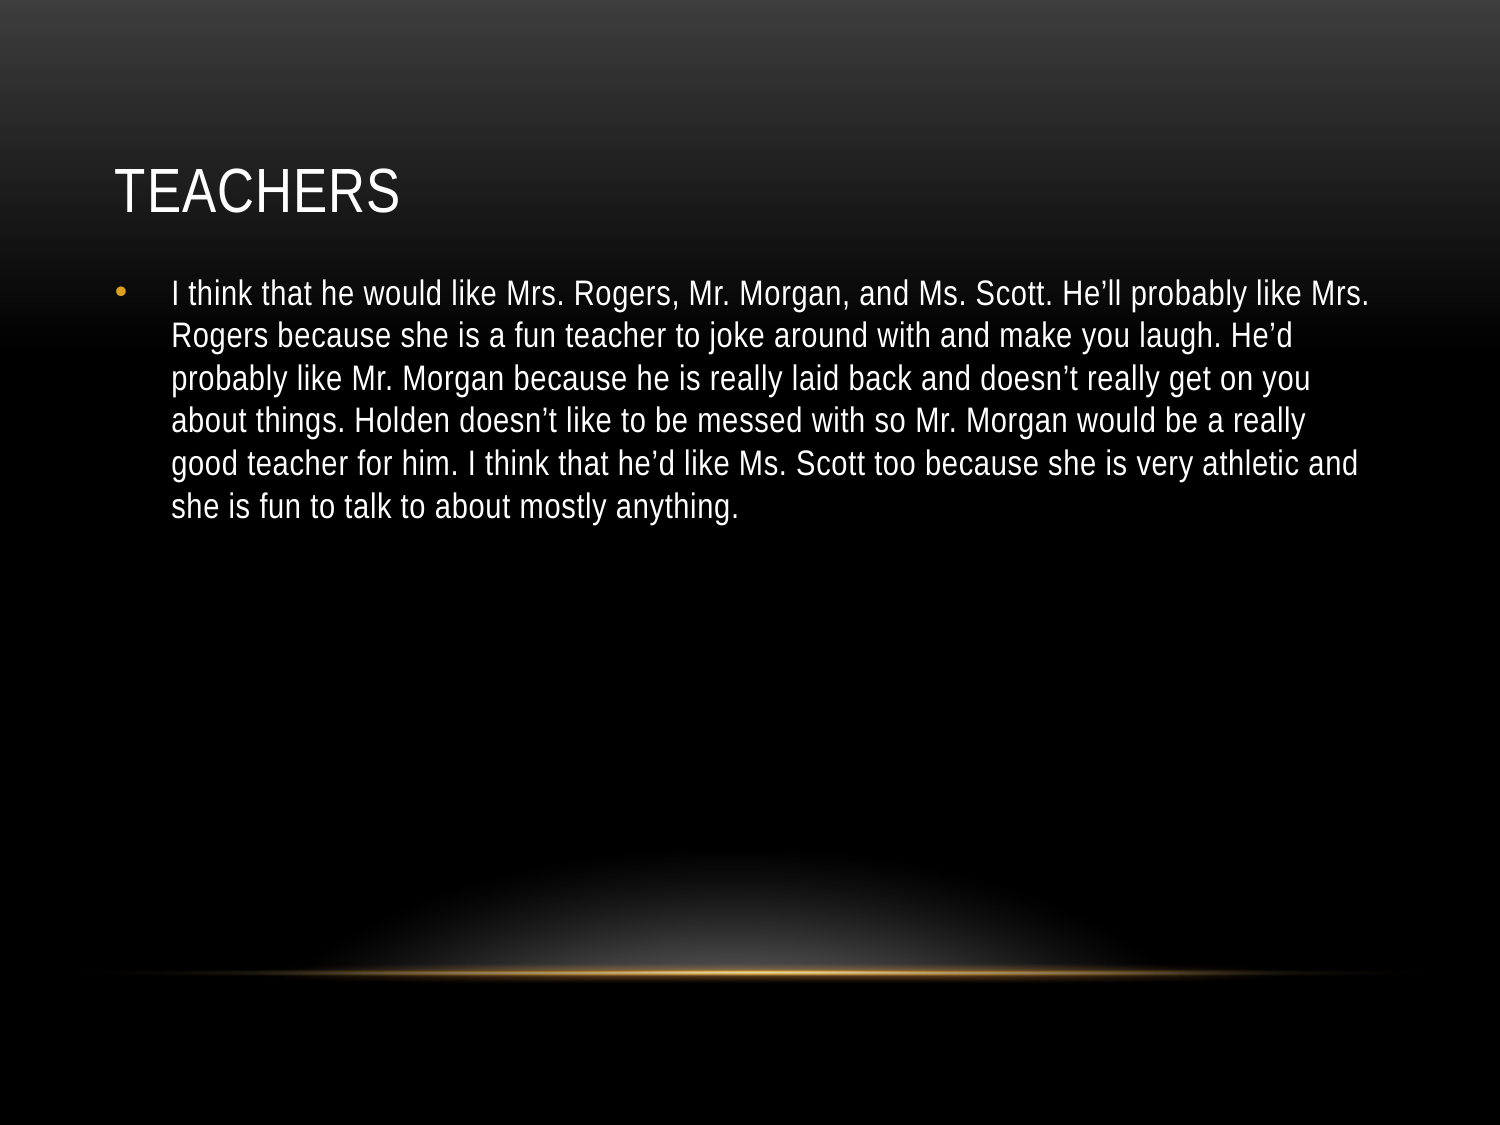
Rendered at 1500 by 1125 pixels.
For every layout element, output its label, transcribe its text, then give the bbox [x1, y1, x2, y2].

list I think that he would like Mrs. Rogers, Mr. Morgan, and Ms. Scott. He’ll probably like Mrs. Rogers because she is a fun teacher to joke around with and make you laugh. He’d probably like Mr. Morgan because he is really laid back and doesn’t really get on you about things. Holden doesn’t like to be messed with so Mr. Morgan would be a really good teacher for him. I think that he’d like Ms. Scott too because she is very athletic and she is fun to talk to about mostly anything. [99, 262, 1400, 938]
title Teachers [99, 45, 1400, 233]
picture [0, 0, 1500, 1125]
